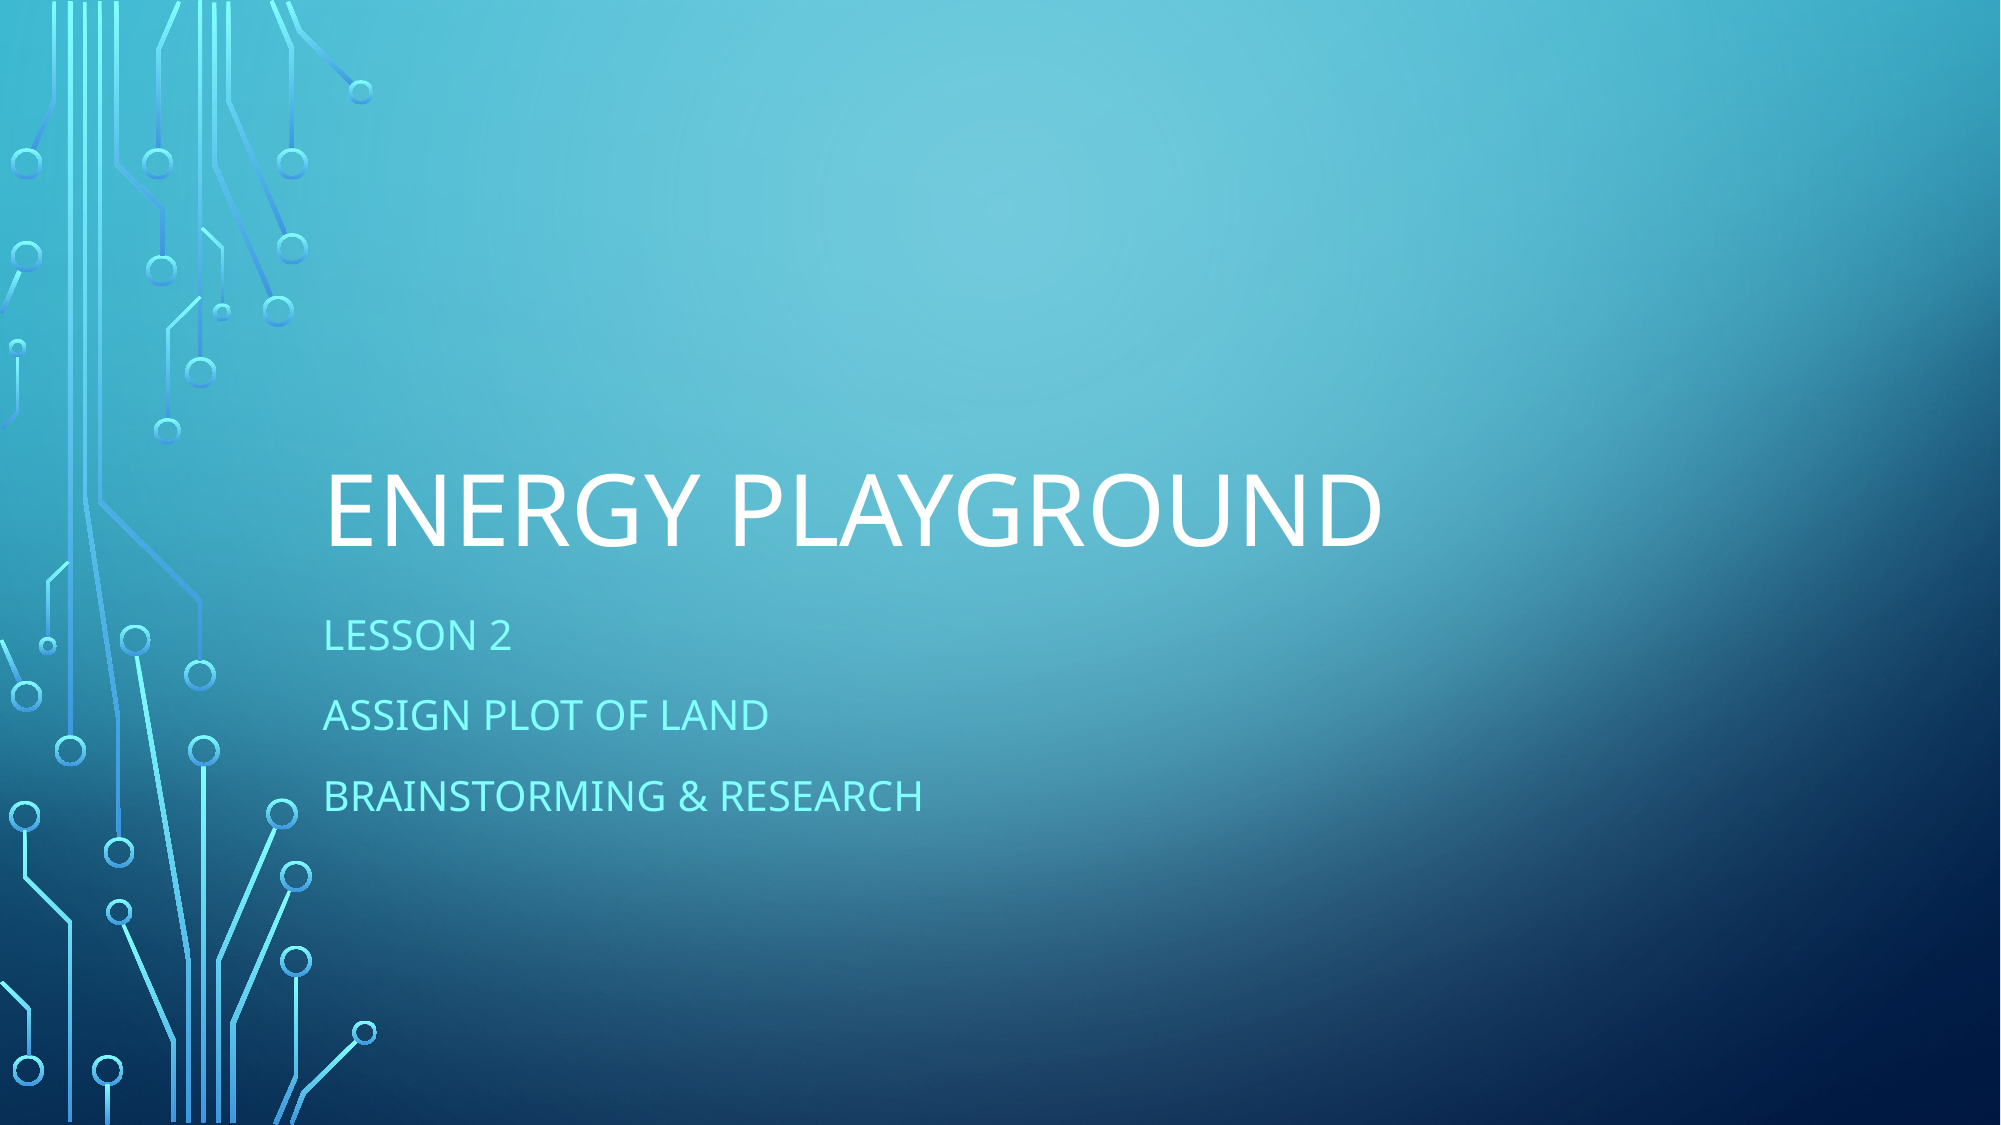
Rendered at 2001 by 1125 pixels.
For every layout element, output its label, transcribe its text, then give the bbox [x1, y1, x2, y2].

subtitle Lesson 2 Assign plot of land Brainstorming & research [307, 590, 1750, 863]
title Energy playground [307, 184, 1750, 576]
